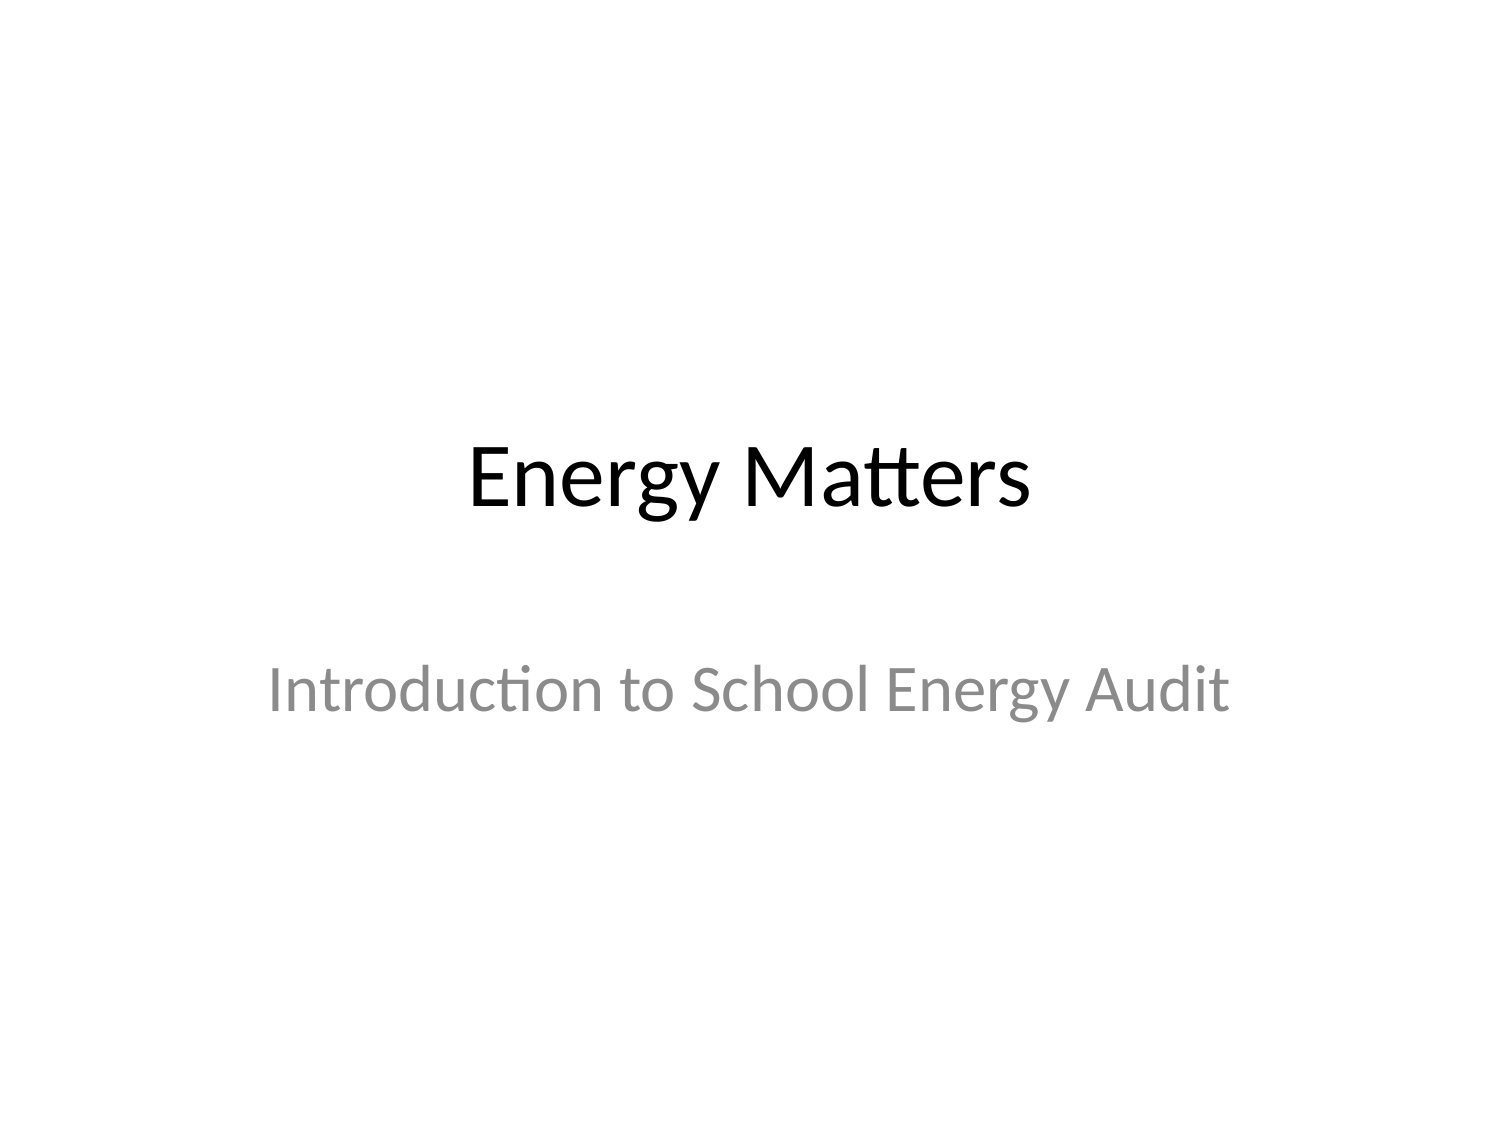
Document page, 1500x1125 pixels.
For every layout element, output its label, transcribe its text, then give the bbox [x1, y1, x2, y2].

title Energy Matters [112, 349, 1388, 591]
subtitle Introduction to School Energy Audit [225, 637, 1275, 925]
